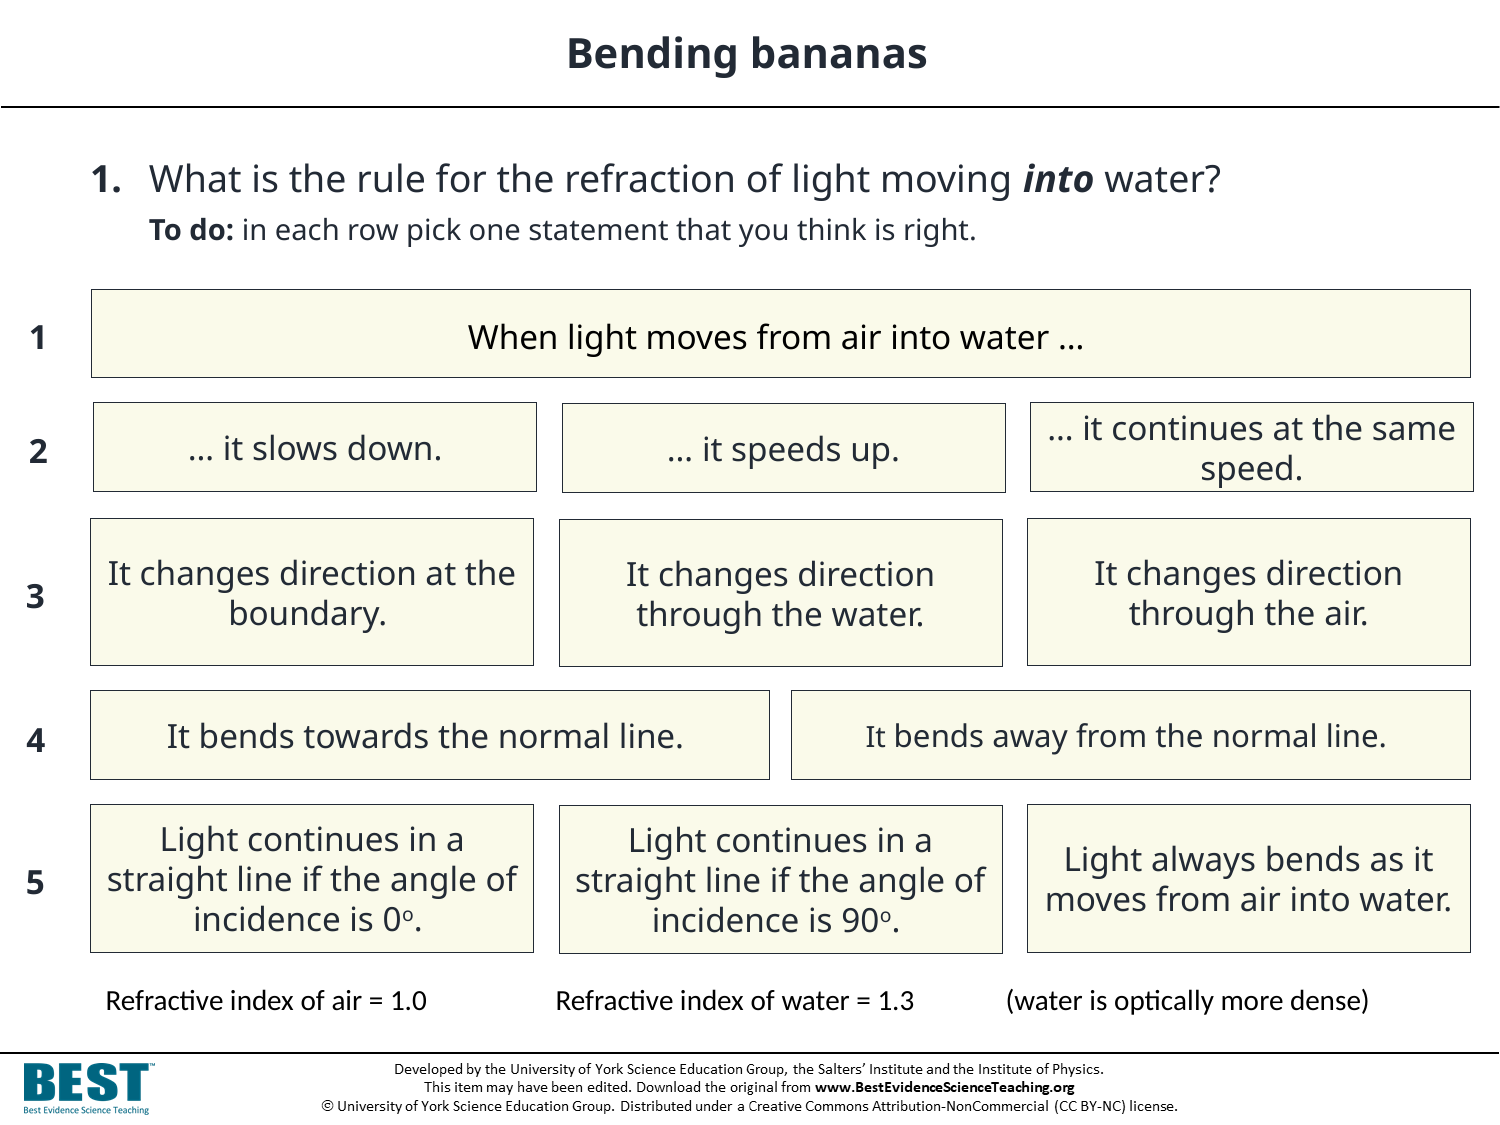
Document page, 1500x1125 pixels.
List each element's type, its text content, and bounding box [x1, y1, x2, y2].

text_box Bending bananas [23, 4, 1471, 99]
picture [0, 106, 1500, 1125]
